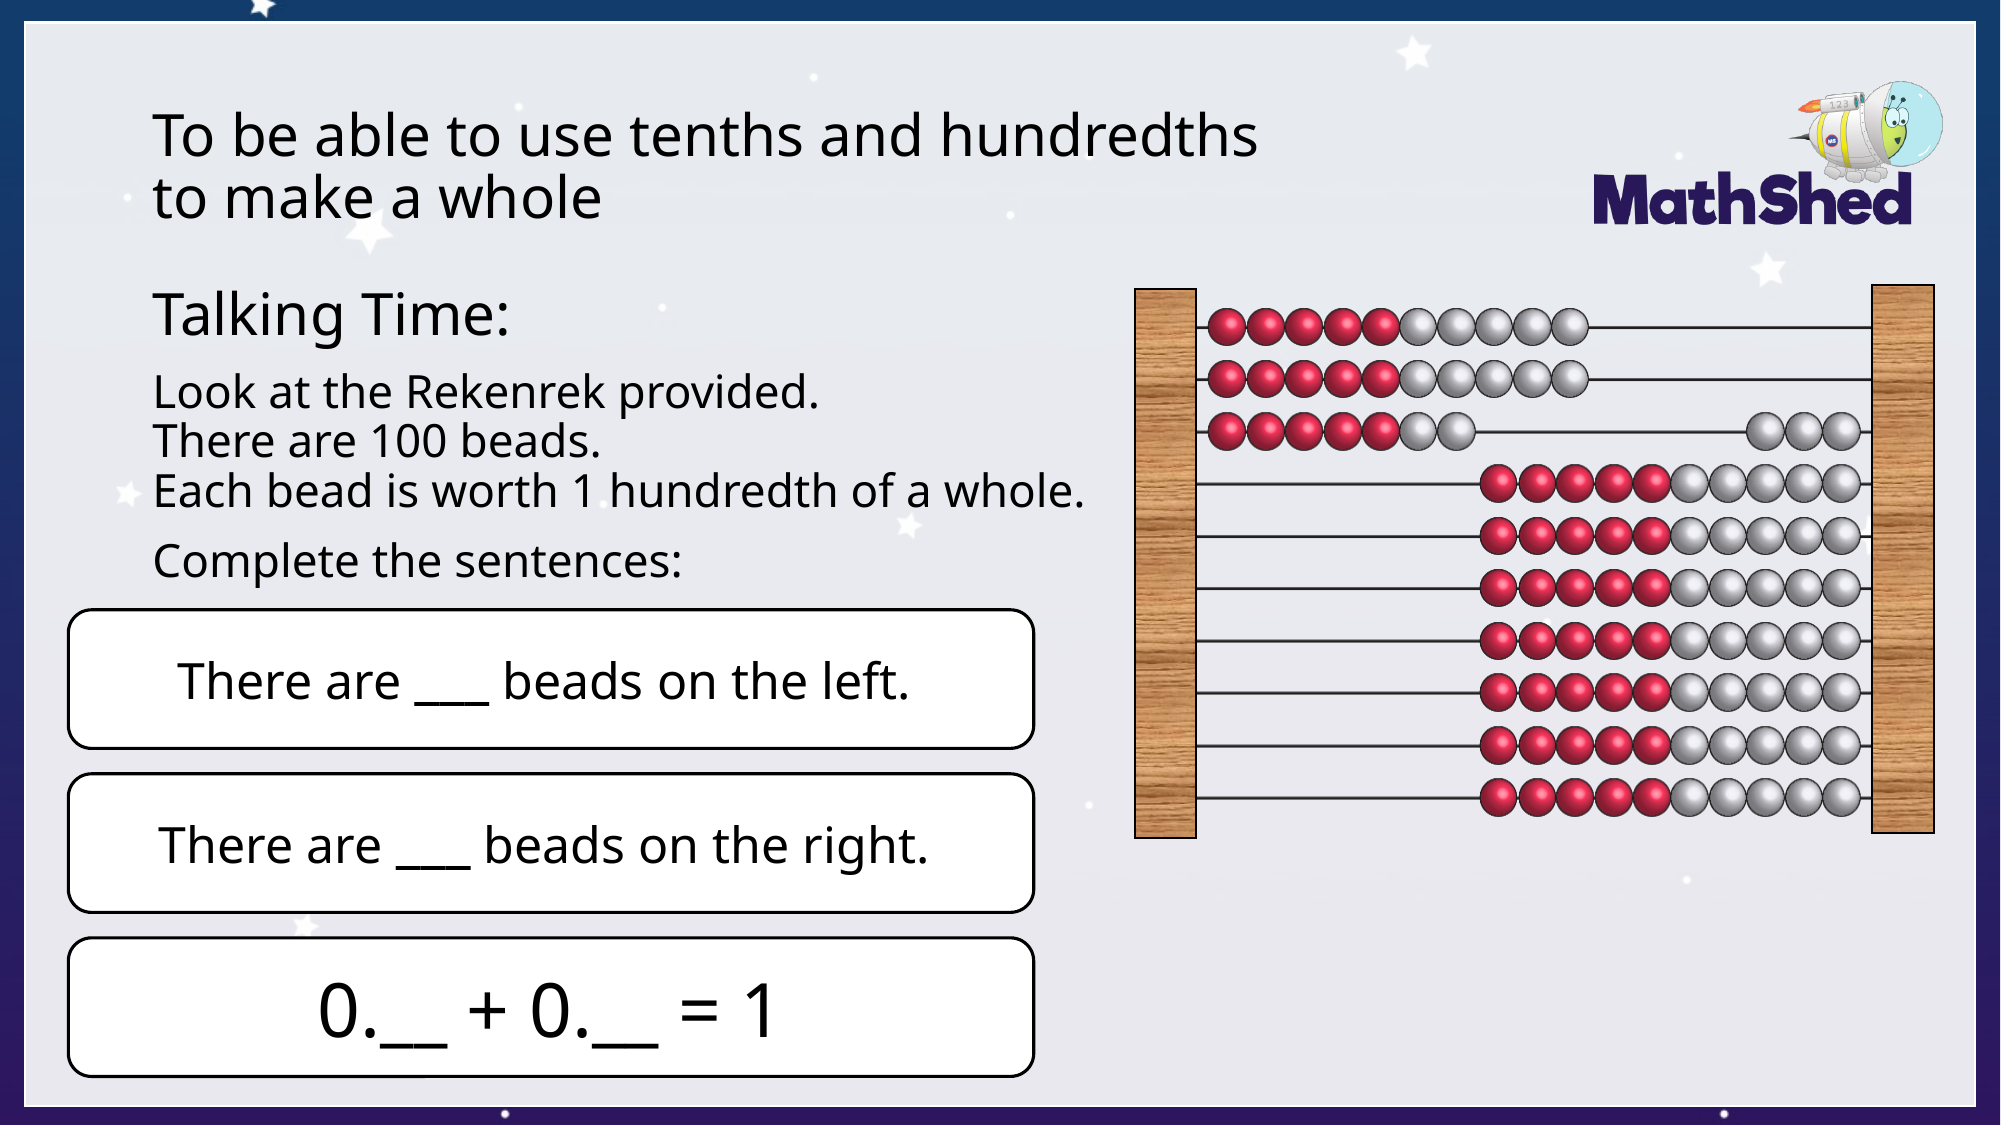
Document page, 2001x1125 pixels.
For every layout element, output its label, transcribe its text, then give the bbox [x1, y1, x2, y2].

title To be able to use tenths and hundredths to make a whole [137, 59, 1578, 278]
picture [0, 0, 2001, 1125]
list Talking Time: Look at the Rekenrek provided. There are 100 beads. Each bead is worth 1 hundredth of a whole. Complete the sentences: [137, 277, 1103, 992]
text_box There are ___ beads on the left. [67, 608, 1035, 750]
text_box 0.__ + 0.__ = 1 [67, 936, 1035, 1078]
text_box There are ___ beads on the right. [67, 772, 1035, 914]
